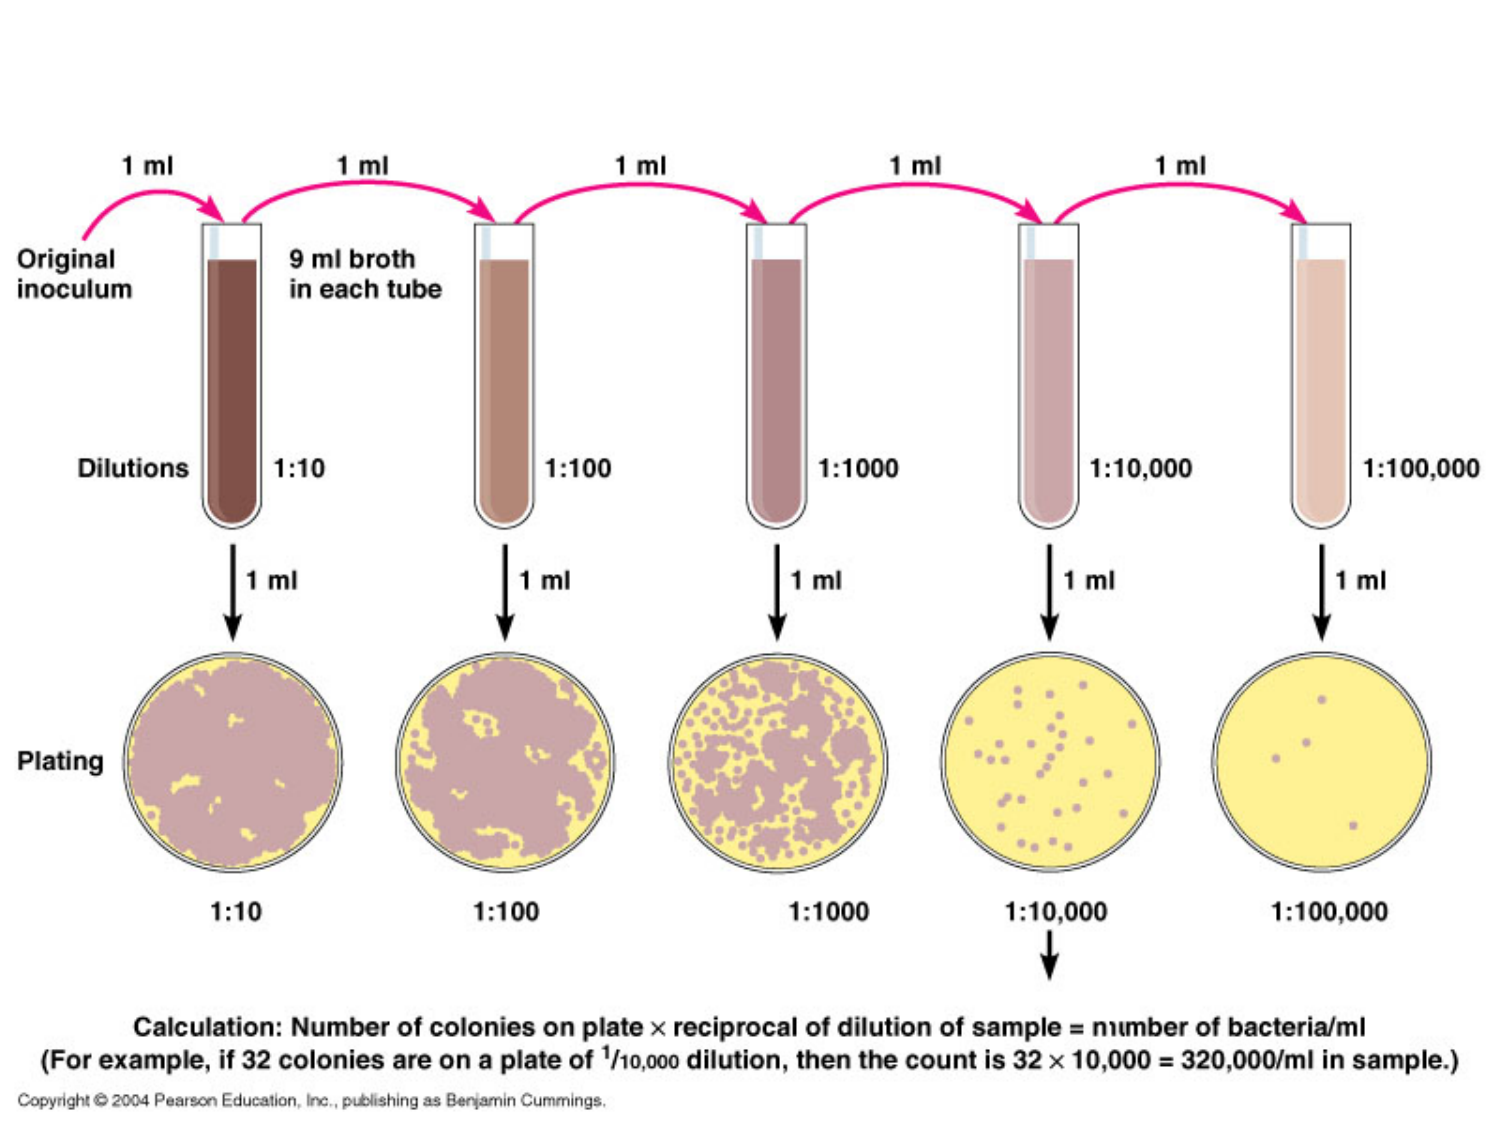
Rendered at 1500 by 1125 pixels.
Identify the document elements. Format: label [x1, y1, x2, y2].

picture [0, 136, 1500, 1125]
